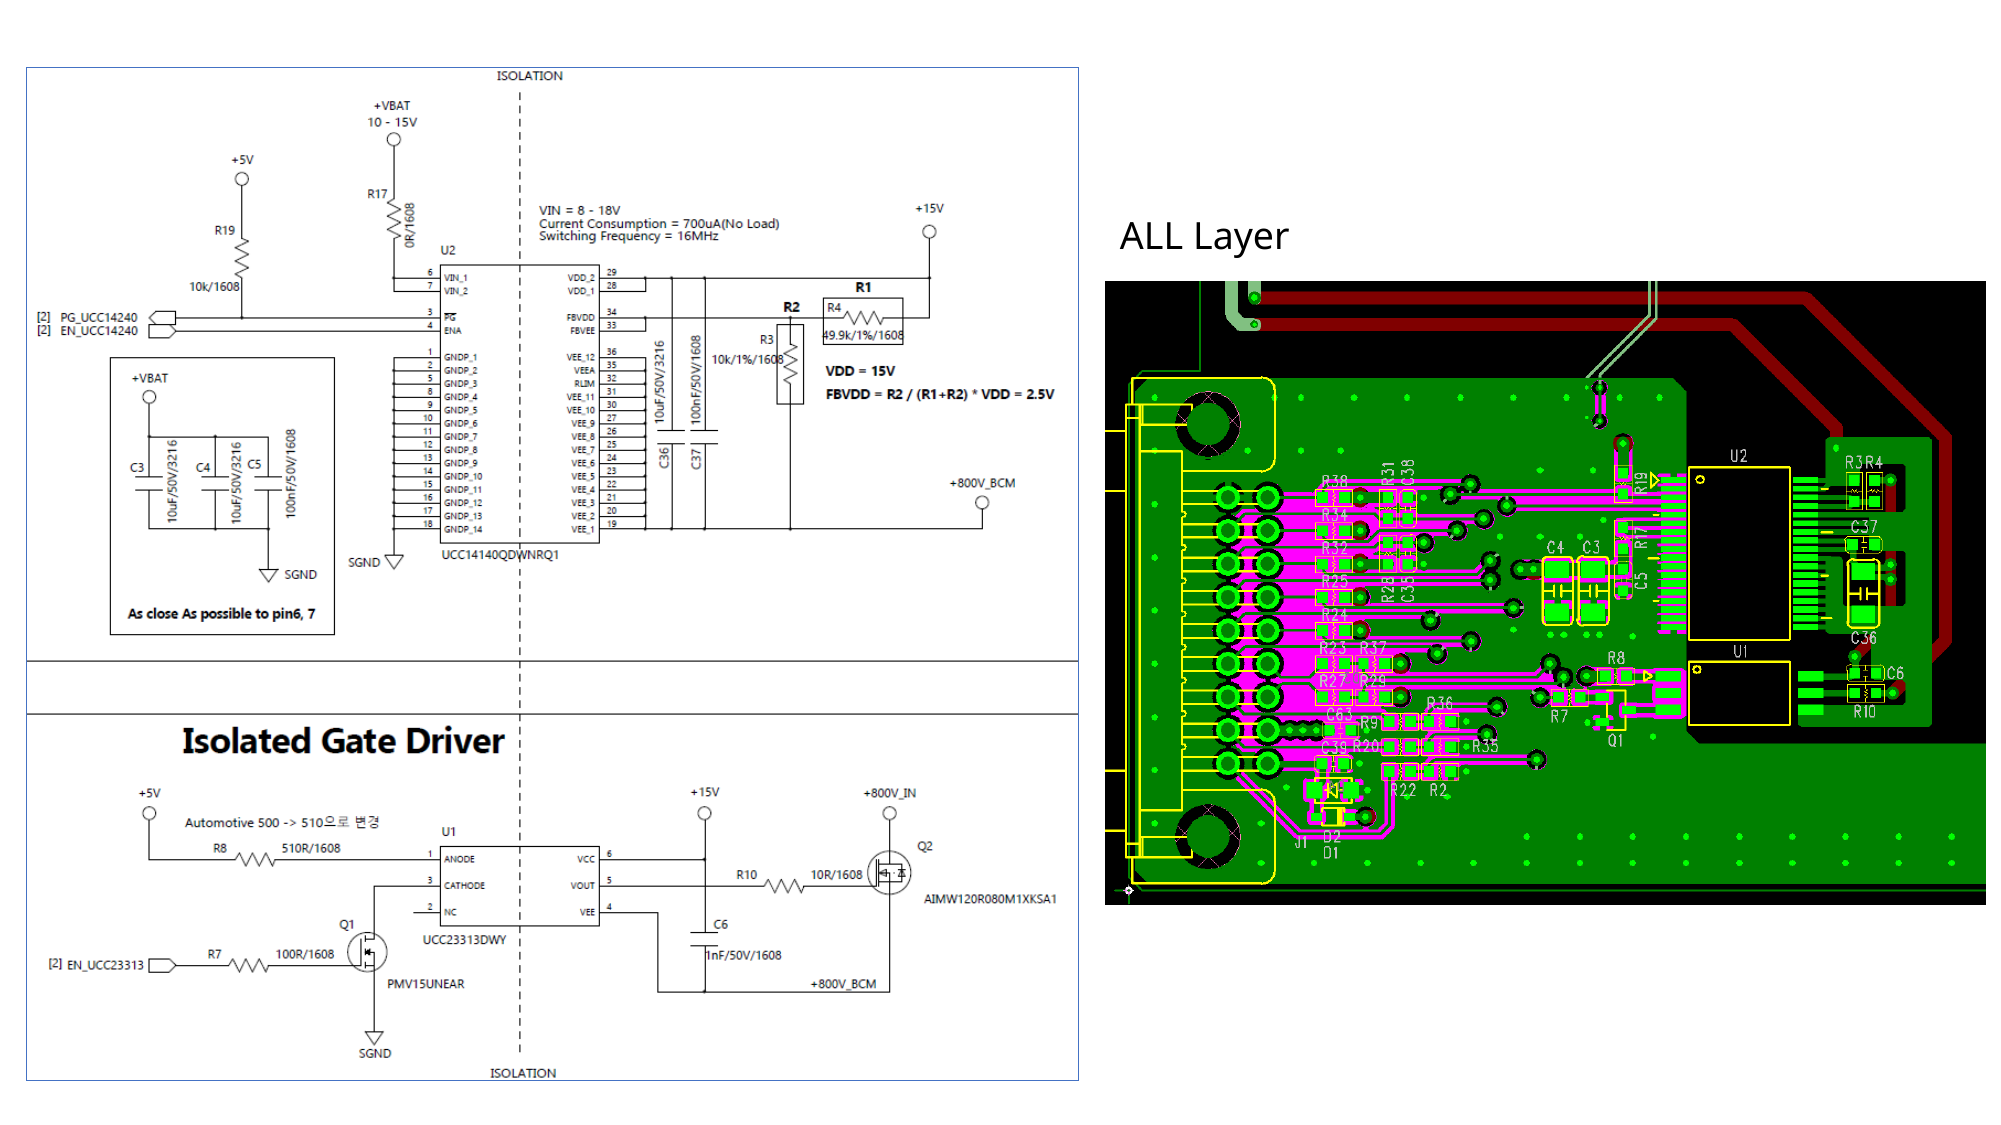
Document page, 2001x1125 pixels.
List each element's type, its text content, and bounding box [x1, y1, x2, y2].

picture [26, 67, 1079, 1081]
picture [1105, 281, 1986, 905]
text_box ALL Layer [1105, 204, 1339, 265]
